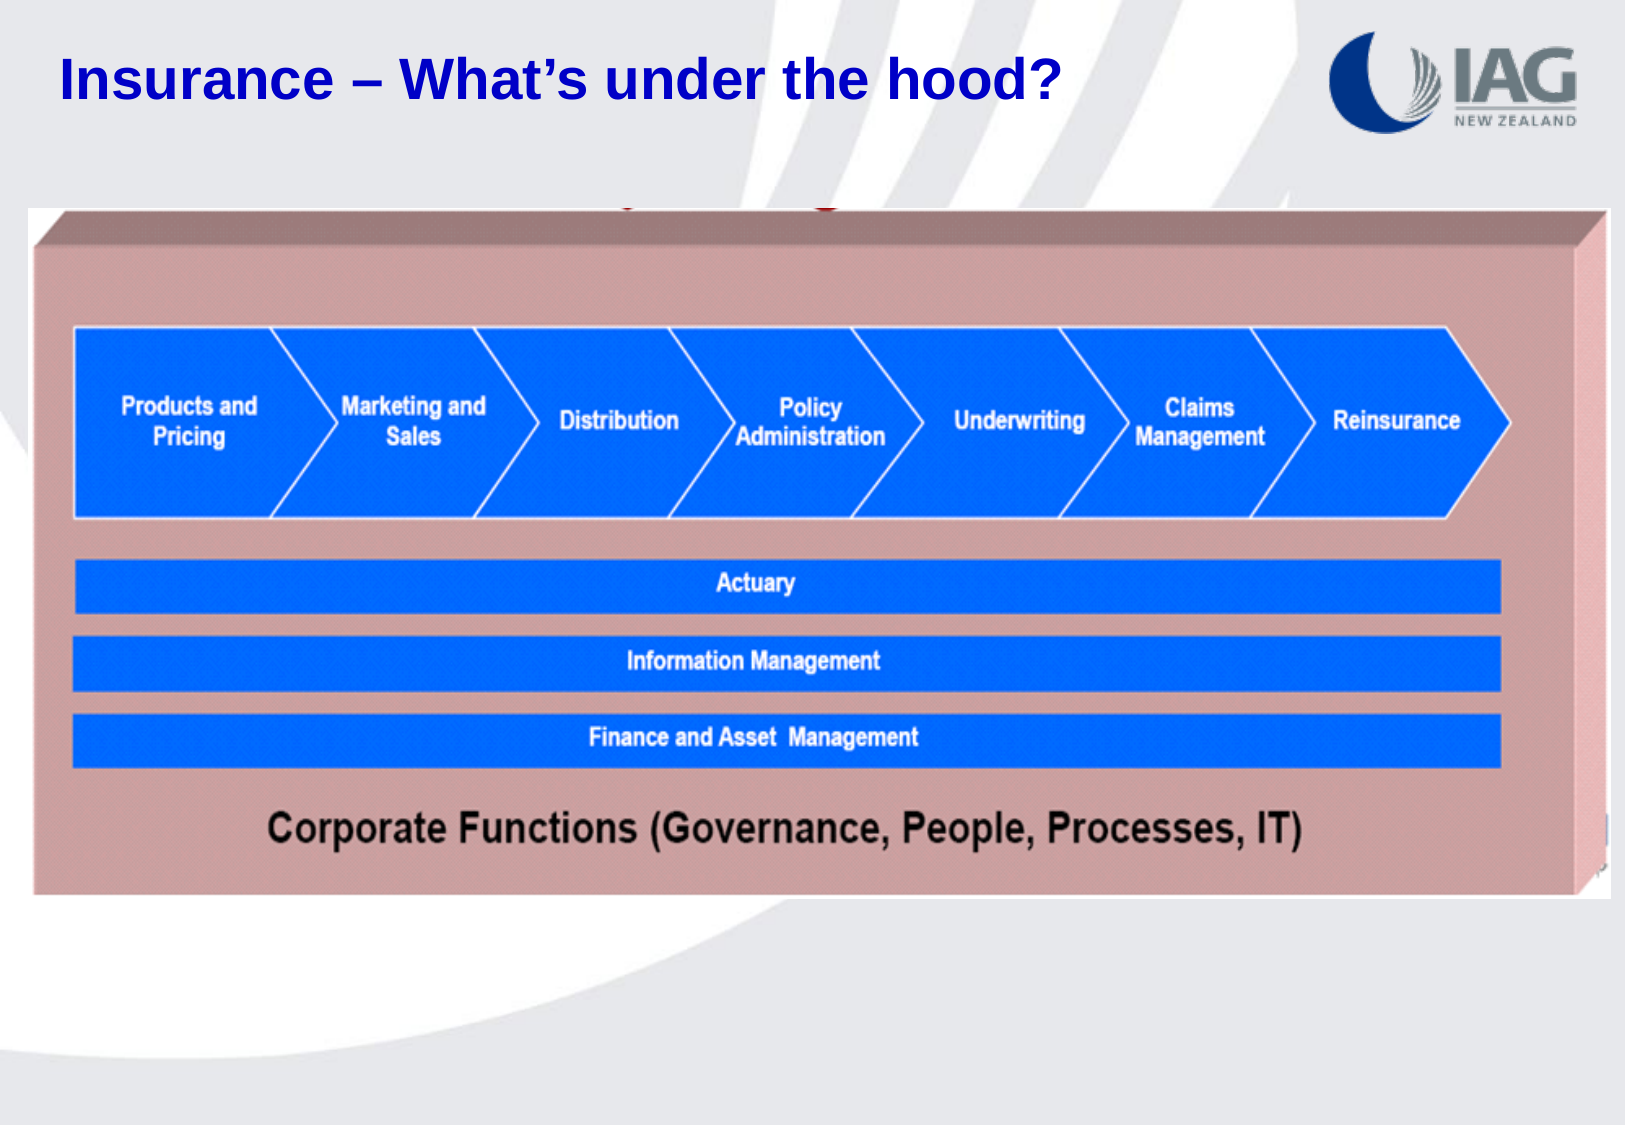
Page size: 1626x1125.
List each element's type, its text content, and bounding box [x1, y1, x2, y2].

picture [0, 0, 1625, 1125]
title Insurance – What’s under the hood? [43, 41, 1112, 131]
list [27, 208, 1611, 899]
